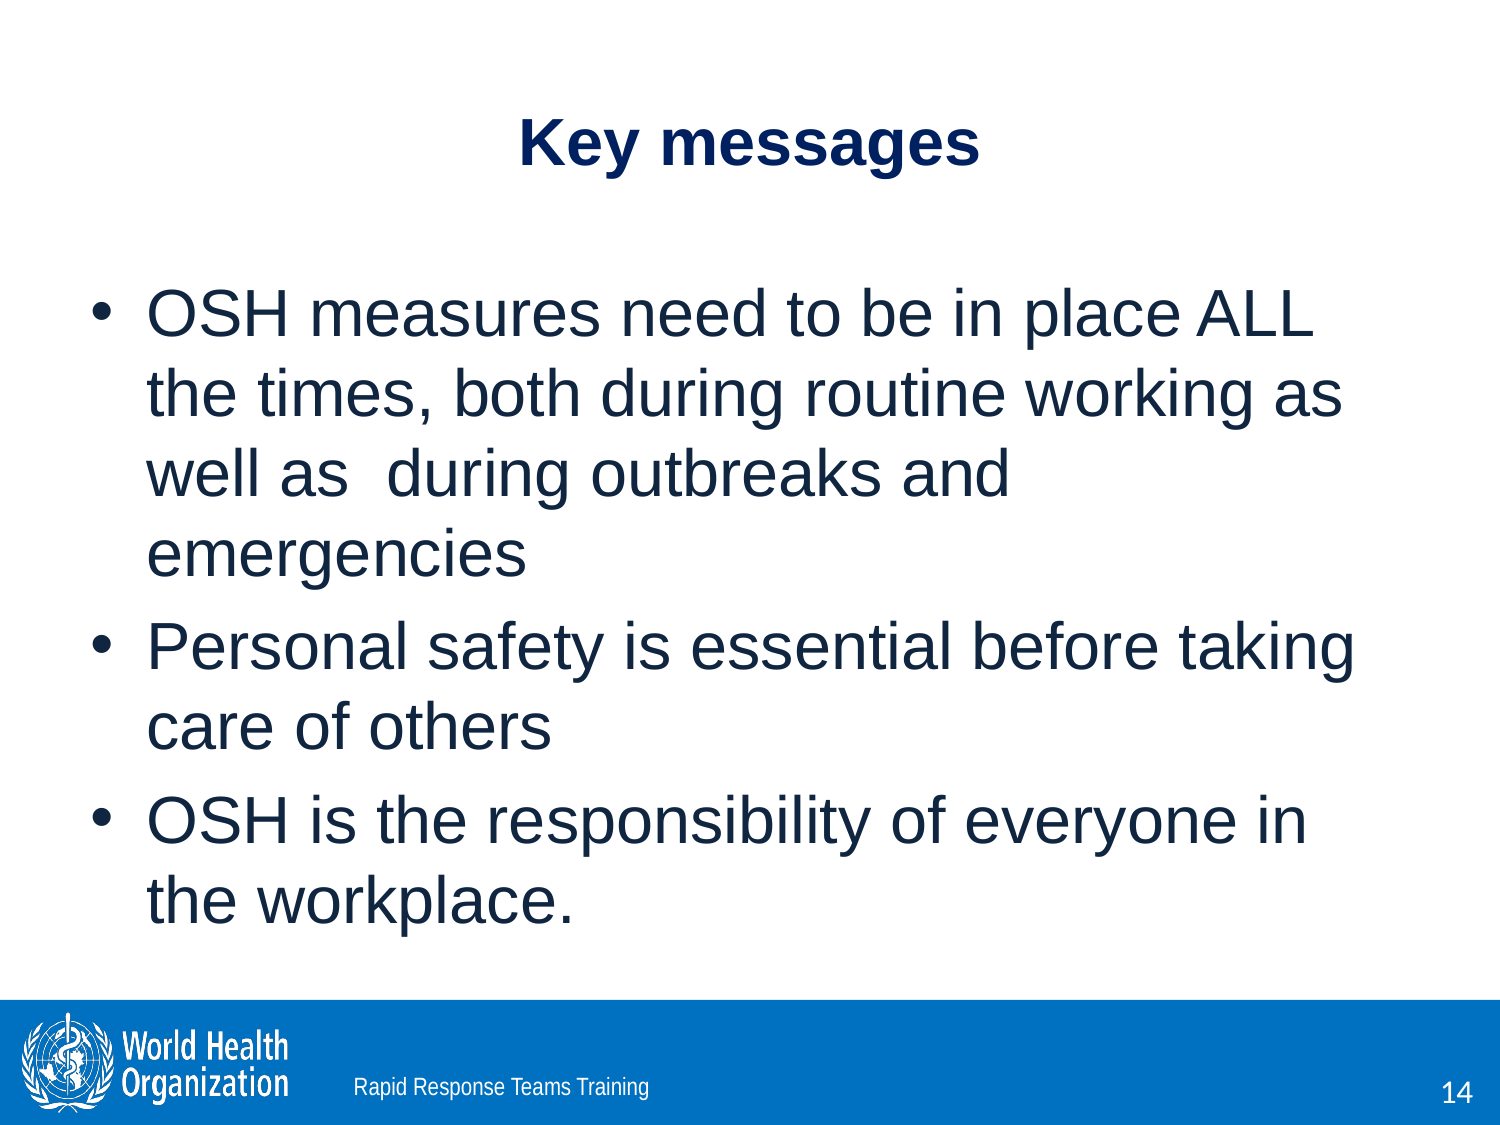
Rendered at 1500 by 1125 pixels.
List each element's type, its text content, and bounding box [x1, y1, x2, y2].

list OSH measures need to be in place ALL the times, both during routine working as well as during outbreaks and emergencies Personal safety is essential before taking care of others OSH is the responsibility of everyone in the workplace. [75, 262, 1425, 1005]
title Key messages [75, 45, 1425, 233]
picture [21, 1012, 288, 1113]
